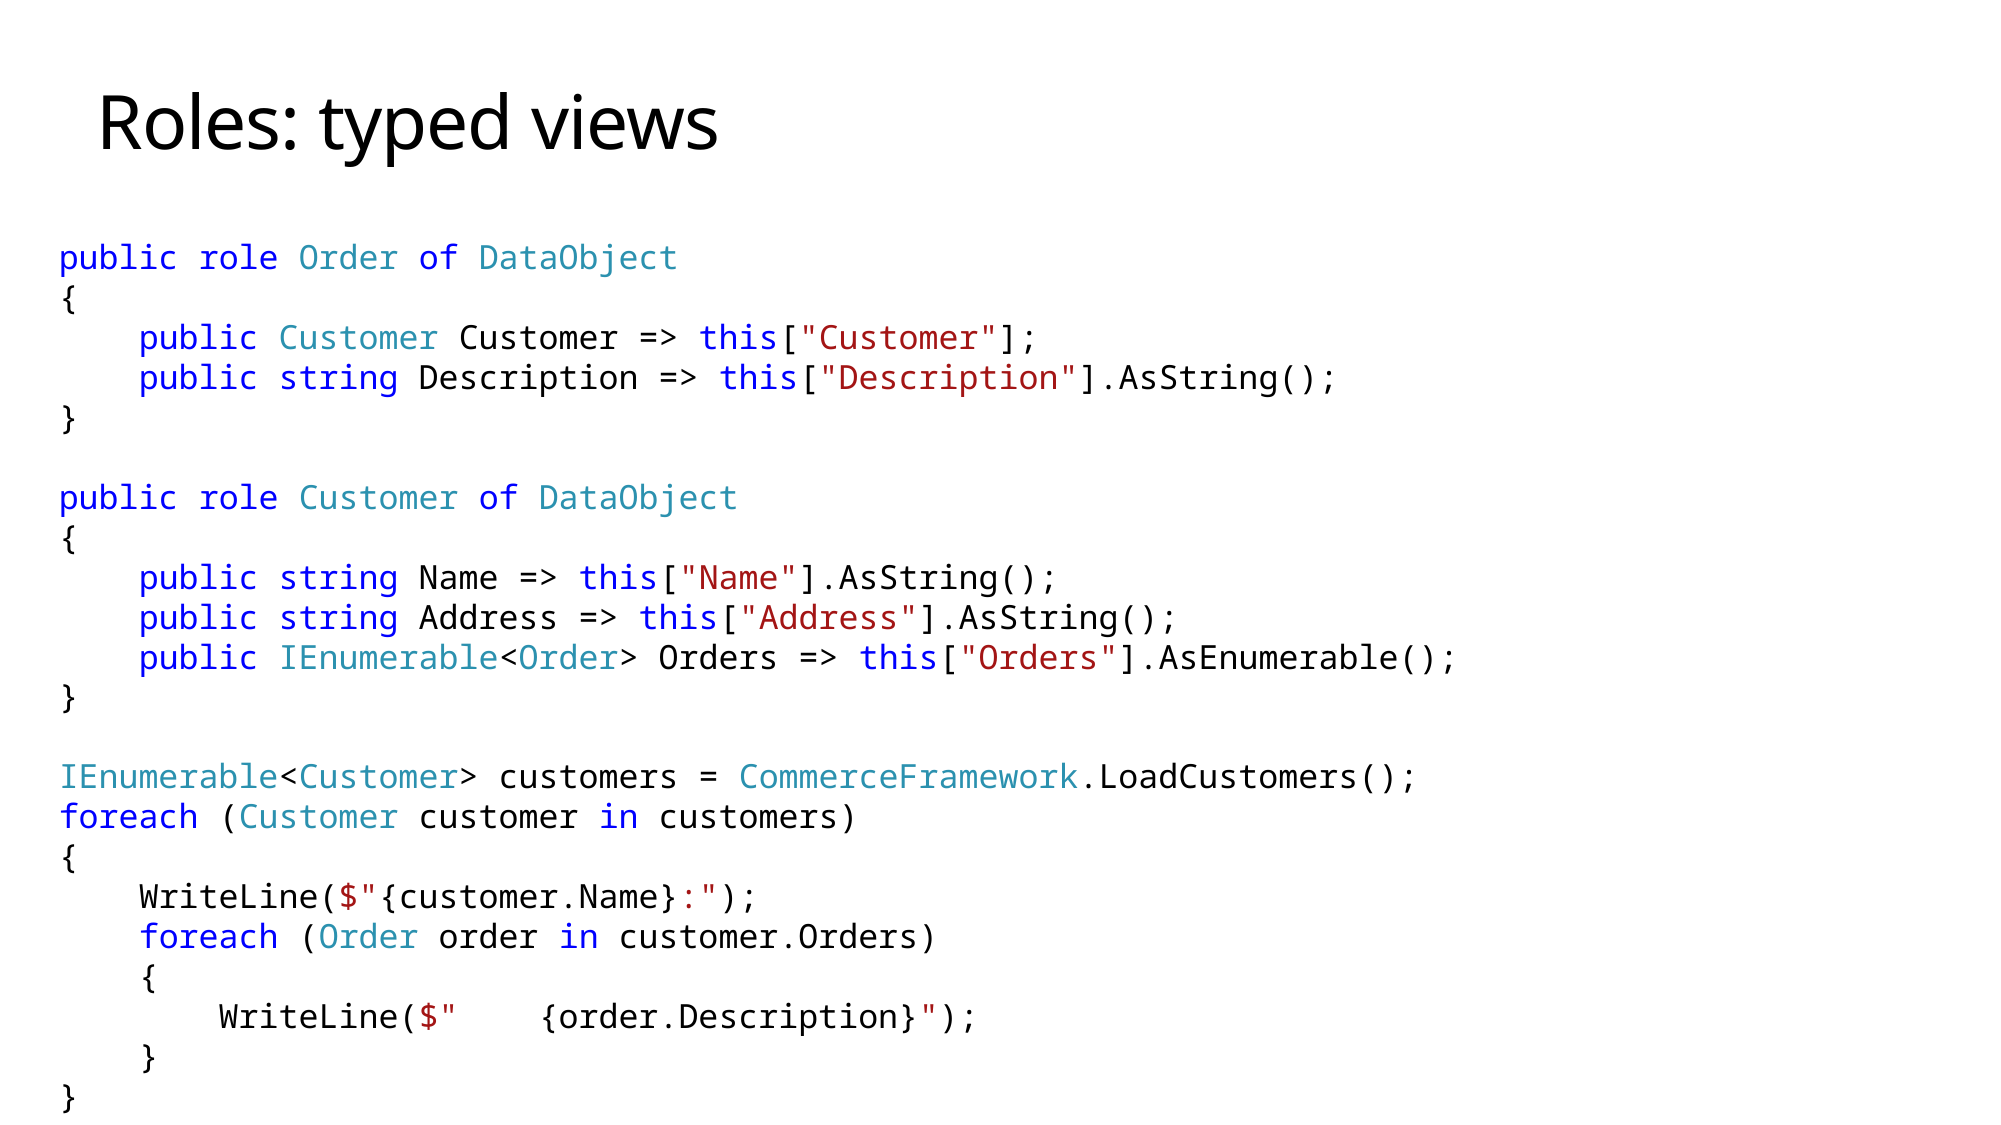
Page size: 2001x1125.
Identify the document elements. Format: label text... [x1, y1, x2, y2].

title Roles: typed views [96, 75, 1904, 166]
text_box public role Order of DataObject { public Customer Customer => this["Customer"]; public string Description => this["Description"].AsString(); } public role Customer of DataObject { public string Name => this["Name"].AsString(); public string Address => this["Address"].AsString(); public IEnumerable<Order> Orders => this["Orders"].AsEnumerable(); } IEnumerable<Customer> customers = CommerceFramework.LoadCustomers(); foreach (Customer customer in customers) { WriteLine($"{customer.Name}:"); foreach (Order order in customer.Orders) { WriteLine($" {order.Description}"); } } [43, 229, 1956, 1099]
